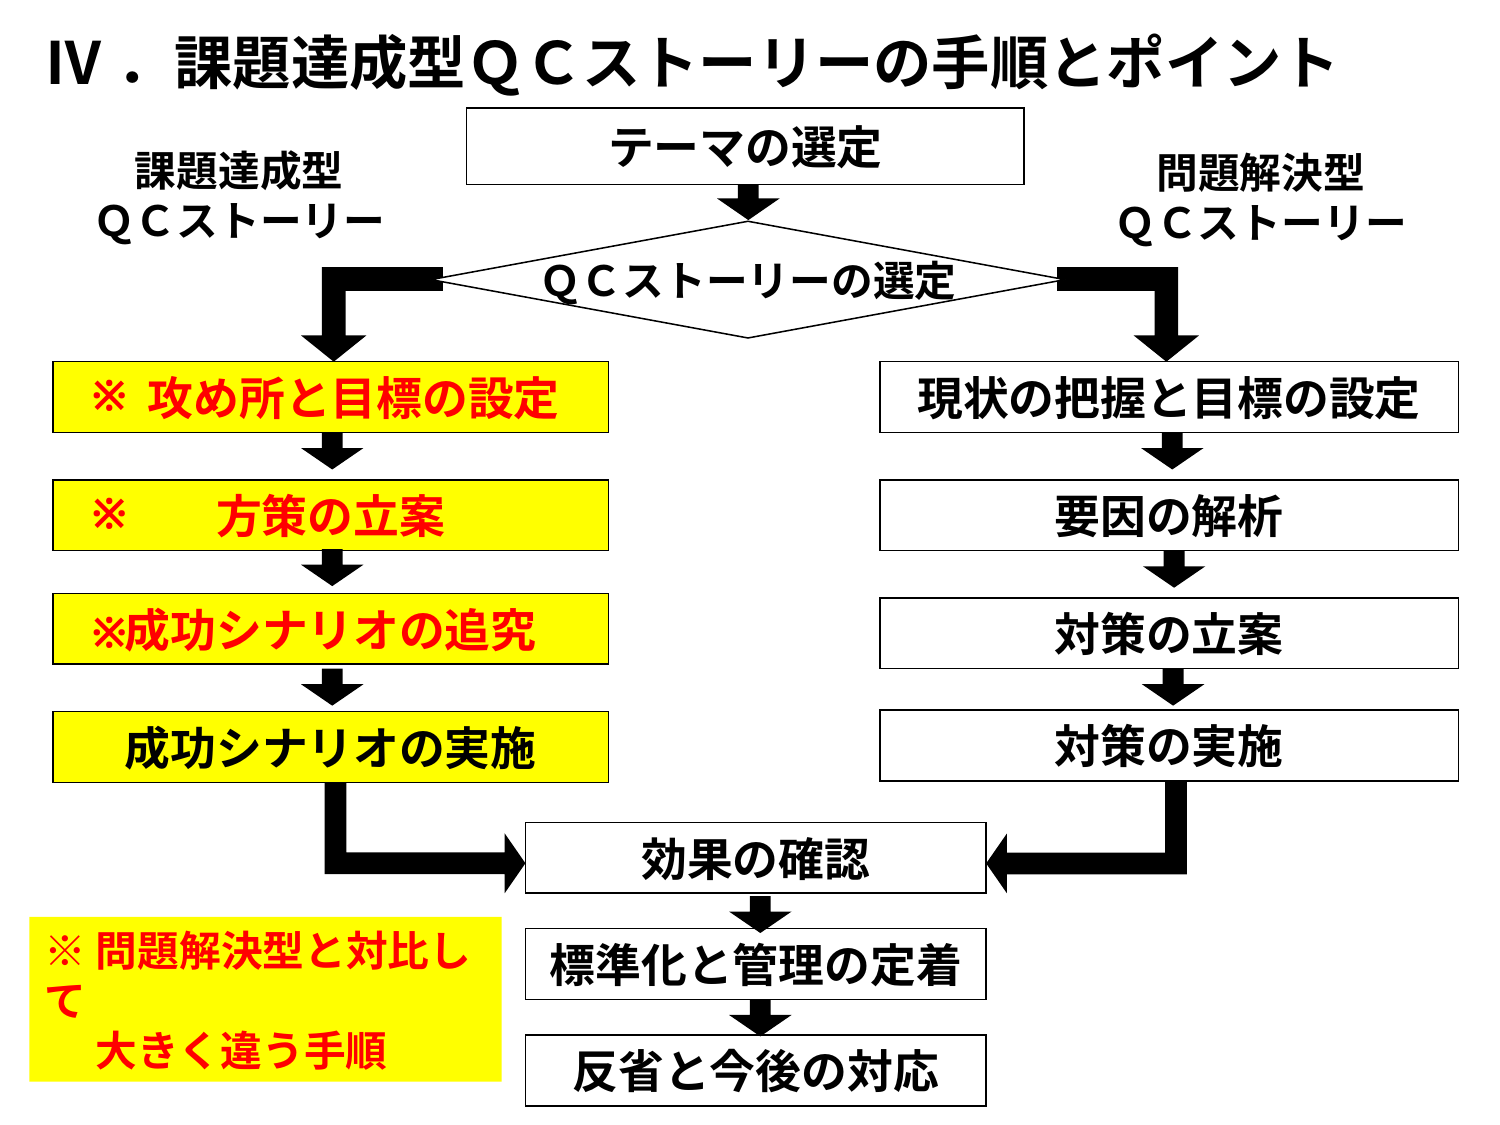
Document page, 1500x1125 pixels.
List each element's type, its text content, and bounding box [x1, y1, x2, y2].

text_box ※問題解決型と対比して 大きく違う手順 [29, 916, 502, 1082]
text_box [324, 783, 525, 894]
text_box ※ [76, 597, 184, 663]
text_box 成功シナリオの実施 [53, 711, 609, 783]
text_box ＱＣストーリーの選定 [430, 221, 1066, 338]
text_box [1142, 550, 1206, 588]
text_box ※ [76, 361, 184, 427]
text_box [729, 896, 792, 934]
text_box [1141, 432, 1204, 470]
text_box 現状の把握と目標の設定 [879, 361, 1459, 433]
text_box [301, 267, 443, 361]
text_box 要因の解析 [879, 479, 1459, 551]
text_box 対策の実施 [879, 710, 1459, 781]
text_box 問題解決型 ＱＣストーリー [1021, 139, 1500, 254]
text_box [1141, 668, 1205, 706]
text_box ※ [76, 479, 184, 545]
text_box Ⅳ．課題達成型ＱＣストーリーの手順とポイント [29, 19, 1424, 104]
text_box 効果の確認 [525, 822, 987, 894]
text_box [1057, 267, 1199, 361]
text_box 標準化と管理の定着 [525, 928, 987, 1000]
text_box [301, 668, 364, 706]
text_box [301, 549, 364, 587]
text_box 攻め所と目標の設定 [53, 361, 609, 433]
text_box [987, 781, 1187, 894]
text_box 反省と今後の対応 [525, 1034, 987, 1106]
text_box 方策の立案 [53, 479, 609, 551]
text_box テーマの選定 [466, 107, 1025, 185]
text_box [729, 999, 792, 1037]
text_box [717, 185, 780, 221]
text_box 課題達成型 ＱＣストーリー [0, 137, 479, 252]
text_box [301, 432, 364, 470]
text_box 成功シナリオの追究 [53, 593, 609, 665]
text_box 対策の立案 [879, 597, 1459, 669]
